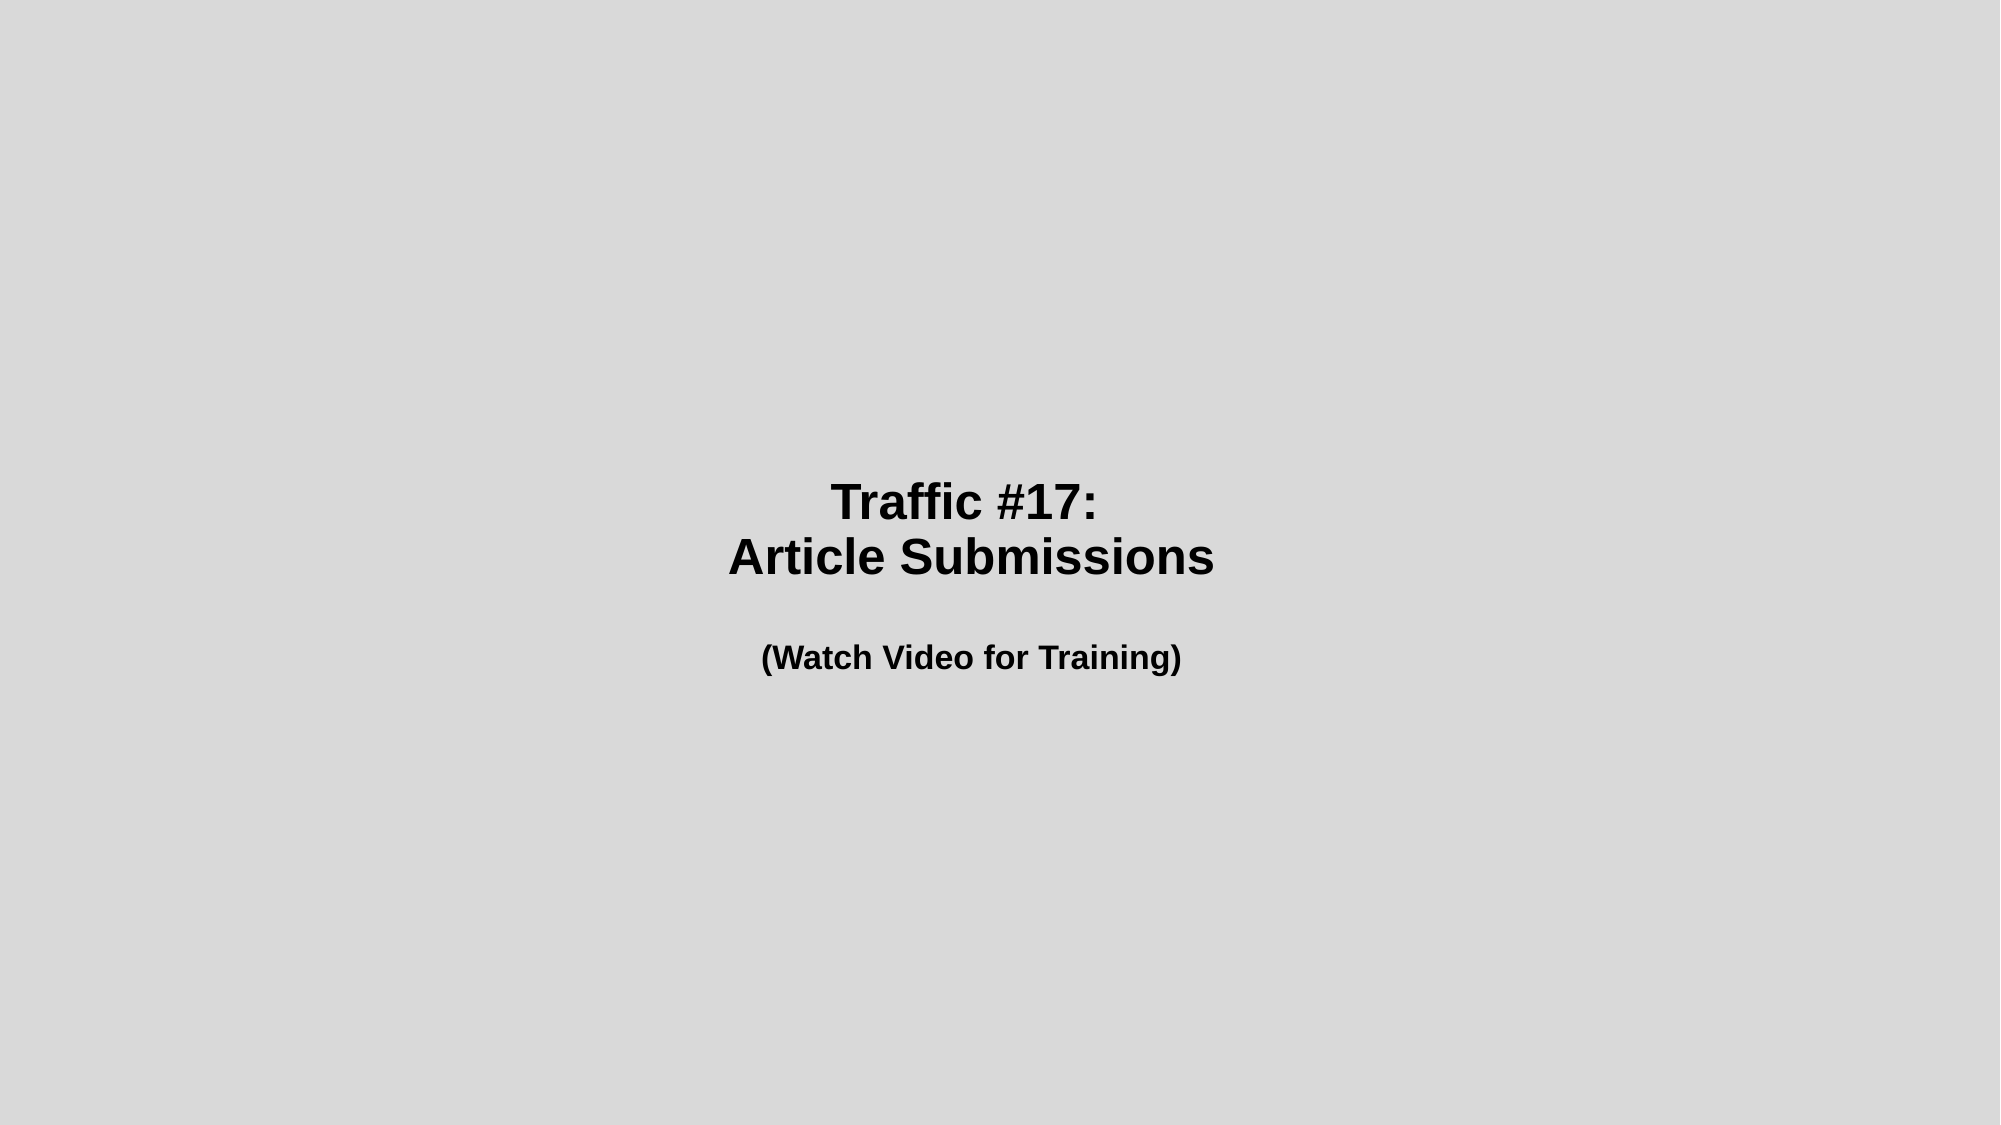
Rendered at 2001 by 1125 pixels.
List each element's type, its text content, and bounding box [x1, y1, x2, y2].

title Traffic #17: Article Submissions (Watch Video for Training) [110, 467, 1833, 686]
